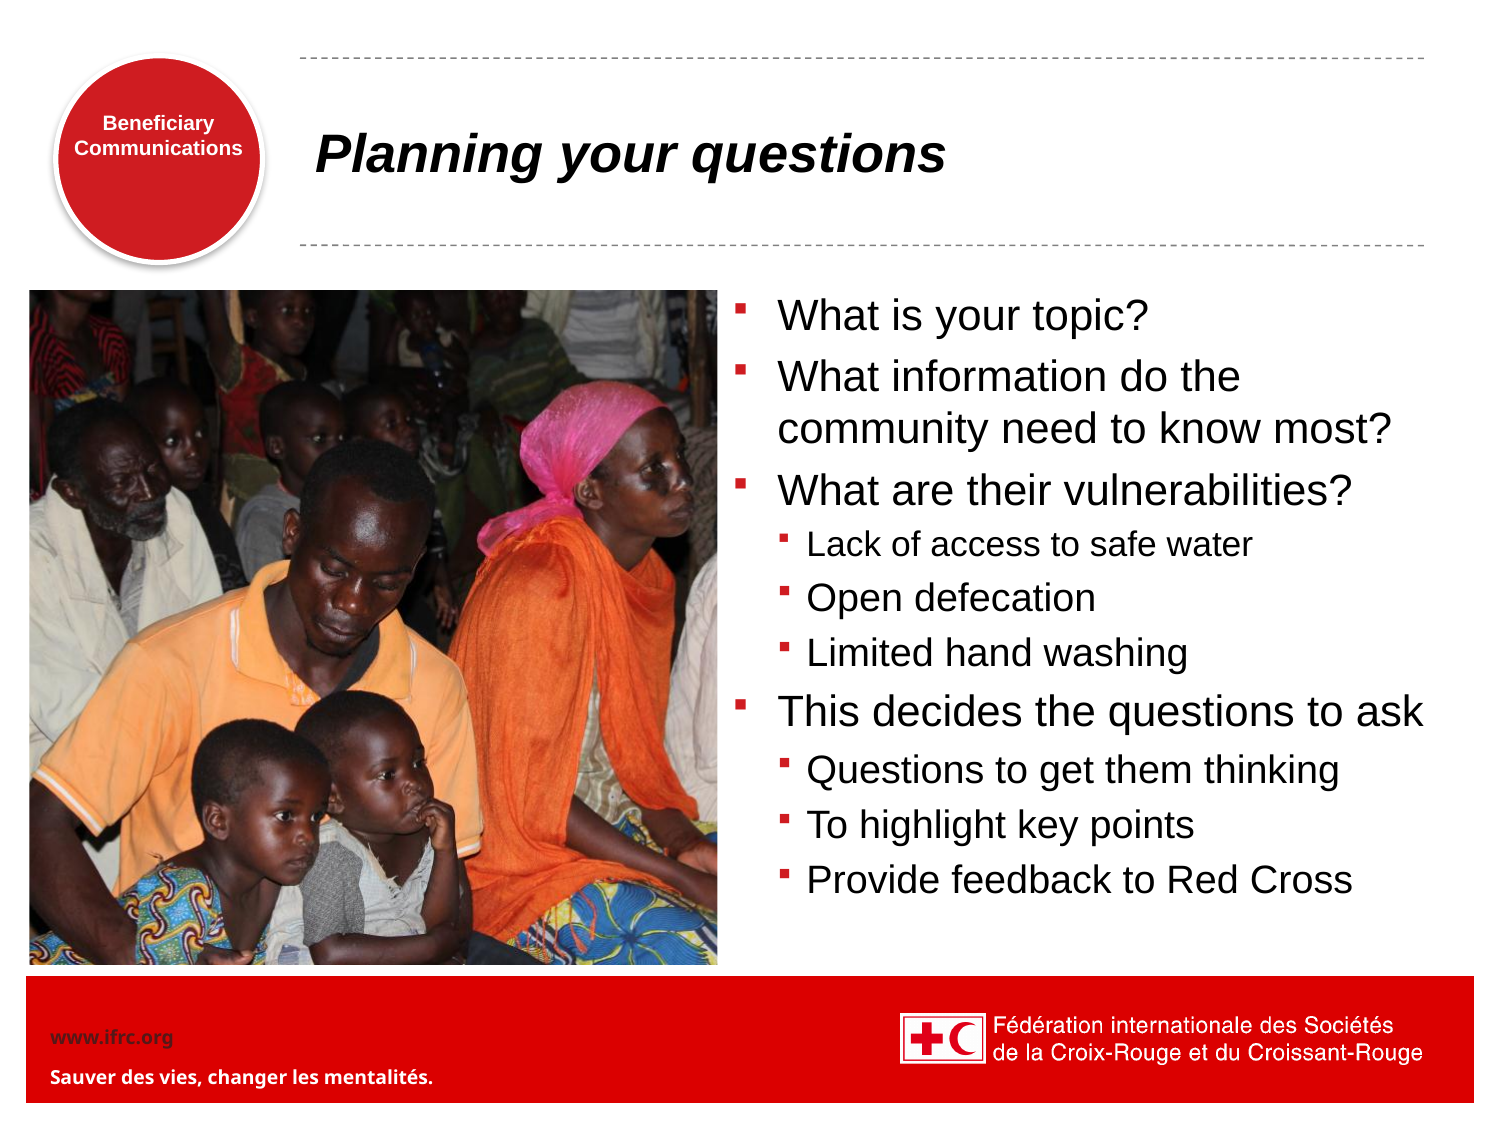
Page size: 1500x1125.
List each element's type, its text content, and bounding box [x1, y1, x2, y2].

list What is your topic? What information do the community need to know most? What are their vulnerabilities? Lack of access to safe water Open defecation Limited hand washing This decides the questions to ask Questions to get them thinking To highlight key points Provide feedback to Red Cross [717, 278, 1471, 967]
picture [29, 290, 718, 965]
picture [900, 1013, 1422, 1065]
title Planning your questions [299, 57, 1426, 246]
